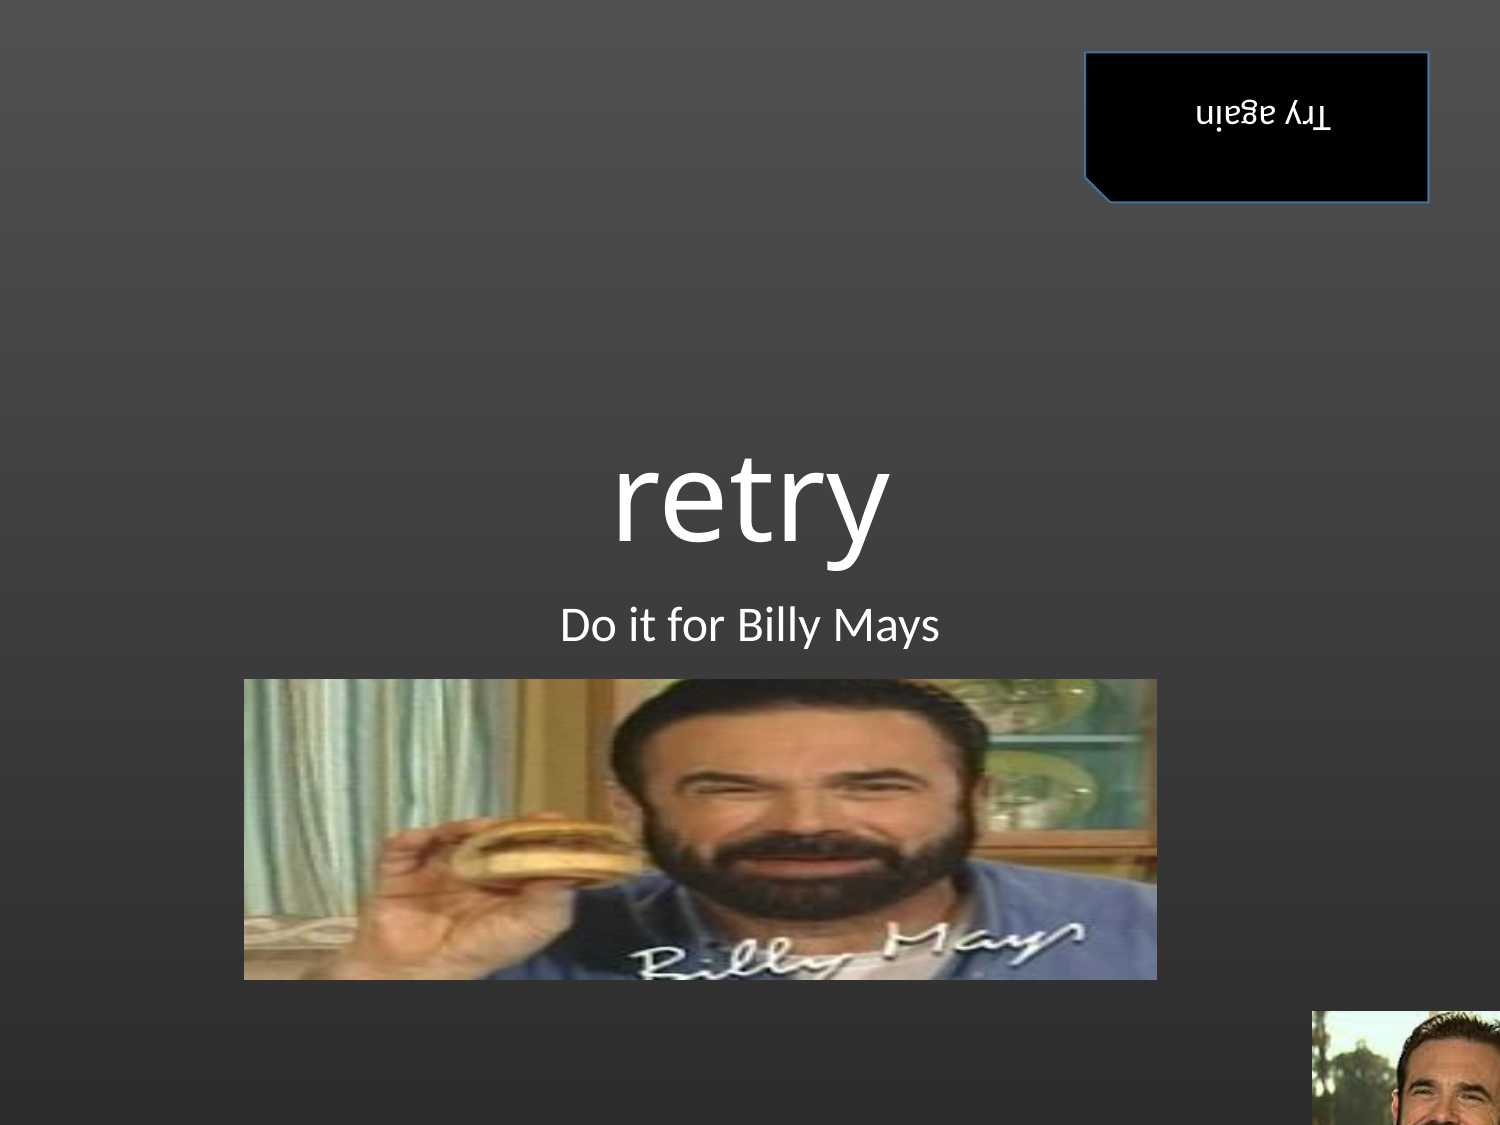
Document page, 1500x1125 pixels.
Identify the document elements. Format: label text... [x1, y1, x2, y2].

picture [1312, 1011, 1500, 1125]
title retry [112, 184, 1388, 576]
subtitle Do it for Billy Mays [187, 590, 1313, 863]
picture [244, 679, 1157, 980]
text_box Try again [1083, 51, 1430, 204]
